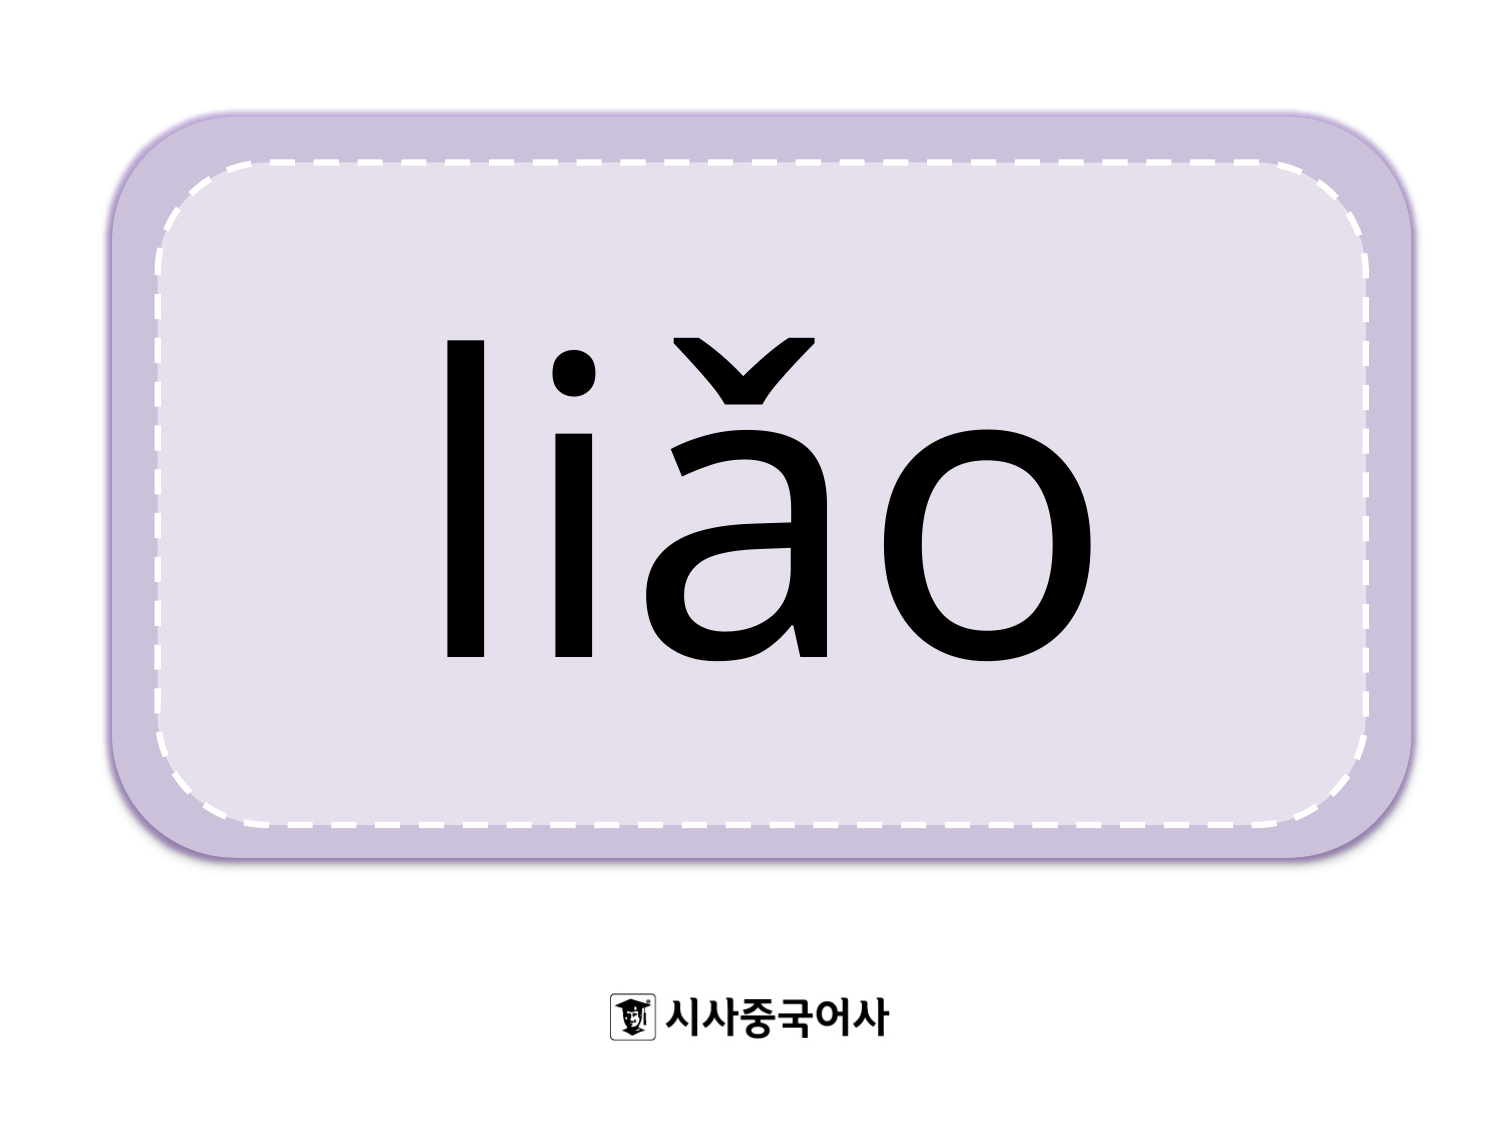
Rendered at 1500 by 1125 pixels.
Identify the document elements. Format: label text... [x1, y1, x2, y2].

text_box liǎo [159, 159, 1368, 823]
picture [602, 987, 898, 1047]
